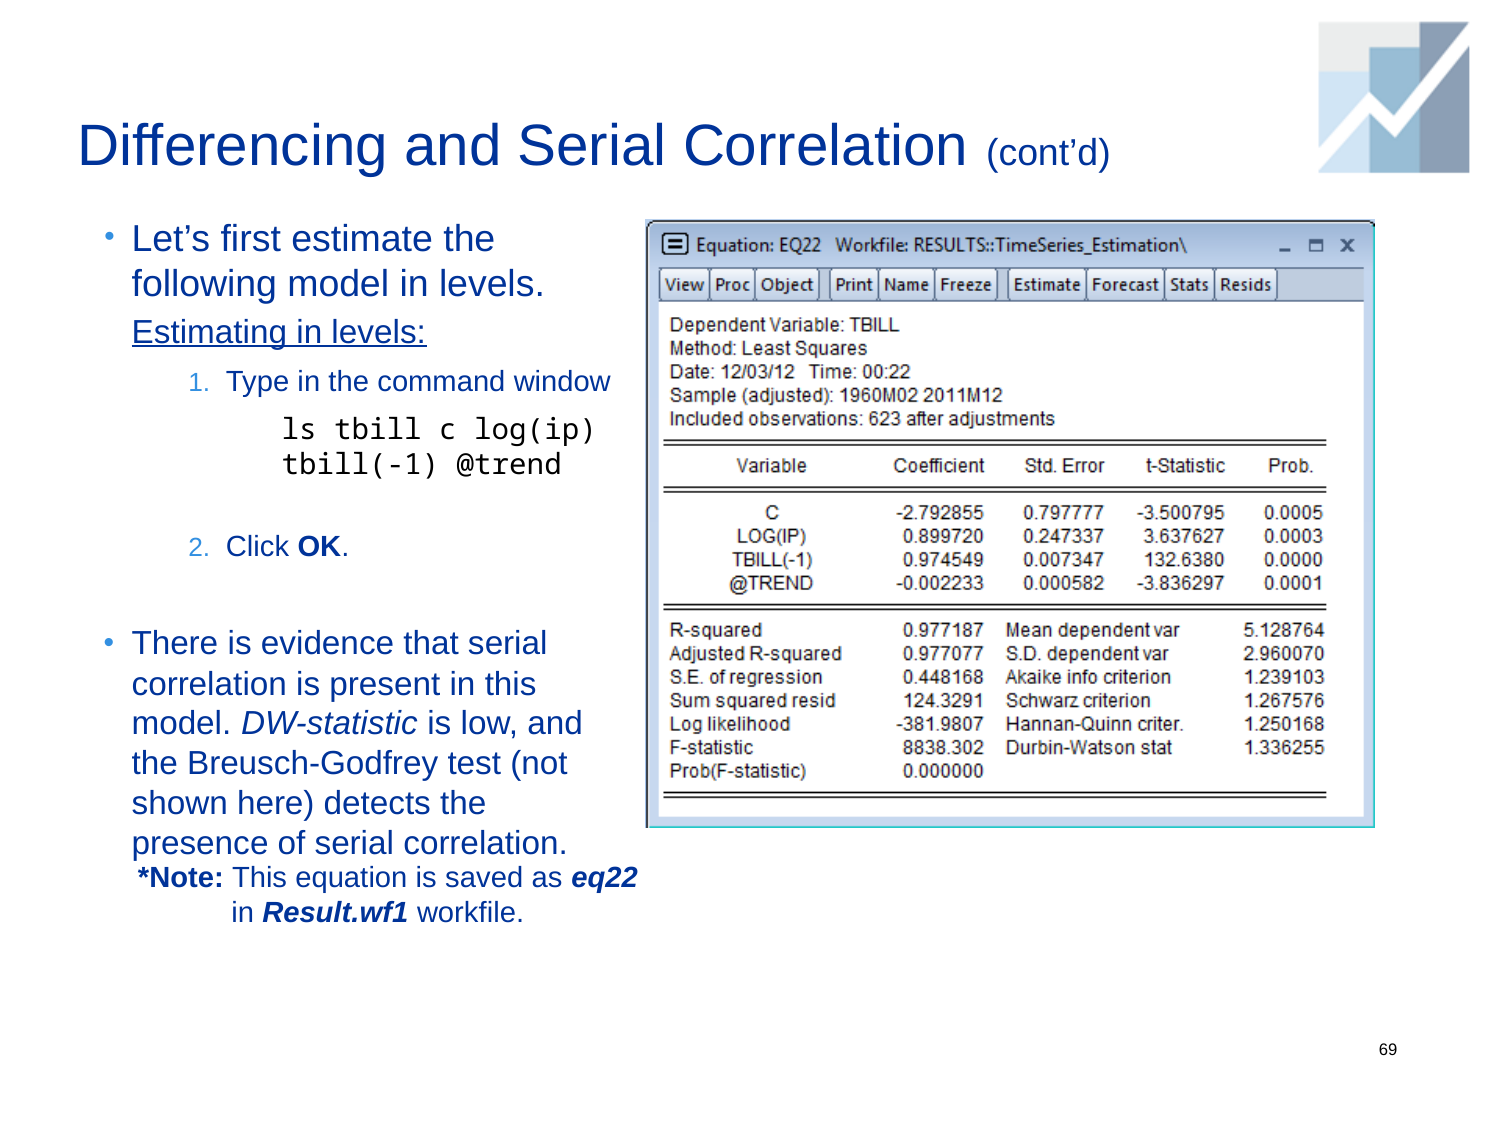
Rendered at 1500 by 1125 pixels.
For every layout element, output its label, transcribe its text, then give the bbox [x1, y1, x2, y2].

text_box *Note: This equation is saved as eq22 in Result.wf1 workfile. [123, 851, 660, 934]
picture [645, 219, 1376, 828]
title Differencing and Serial Correlation (cont’d) [62, 0, 1297, 185]
text_box Let’s first estimate the following model in levels. Estimating in levels: Type in the command window ls tbill c log(ip) tbill(-1) @trend Click OK. There is evidence that serial correlation is present in this model. DW-statistic is low, and the Breusch-Godfrey test (not shown here) detects the presence of serial correlation. [88, 206, 646, 1015]
slide_number 69 [1262, 1015, 1413, 1067]
picture [1300, 11, 1479, 181]
